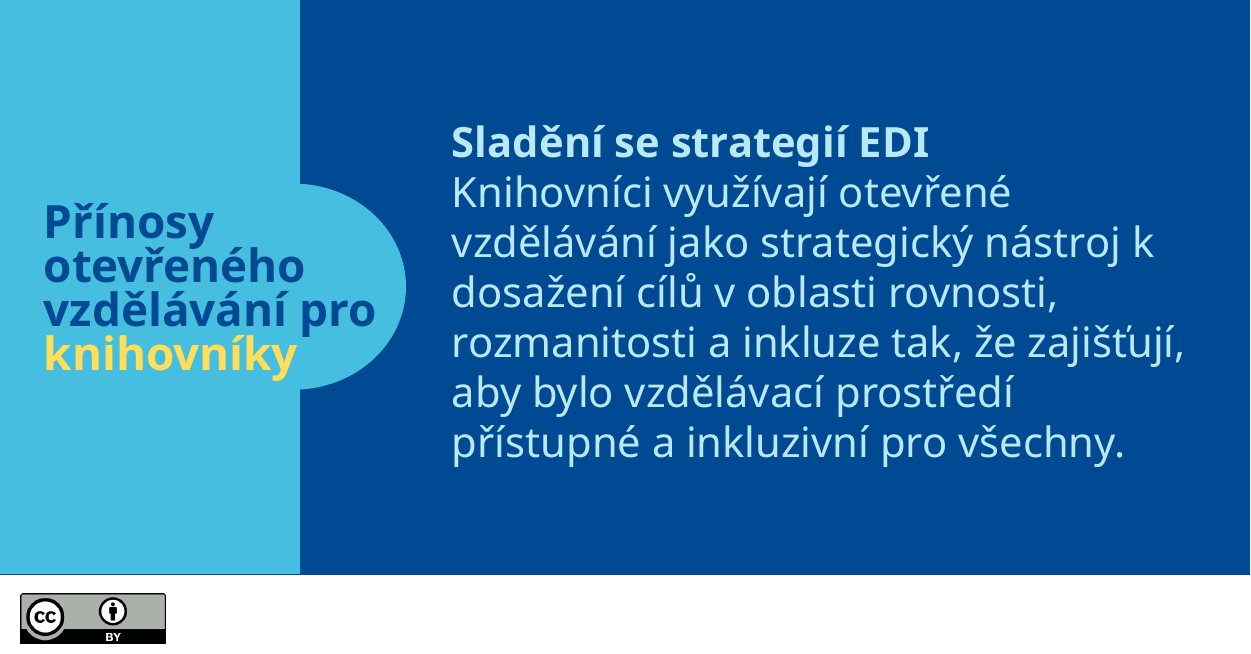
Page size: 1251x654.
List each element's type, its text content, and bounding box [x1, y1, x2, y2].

picture [20, 592, 166, 645]
text_box [0, 582, 1250, 654]
text_box Sladění se strategií EDI Knihovníci využívají otevřené vzdělávání jako strategický nástroj k dosažení cílů v oblasti rovnosti, rozmanitosti a inkluze tak, že zajišťují, aby bylo vzdělávací prostředí přístupné a inkluzivní pro všechny. [439, 103, 1202, 478]
text_box [0, 0, 301, 574]
text_box Přínosy otevřeného vzdělávání pro knihovníky [31, 191, 406, 392]
text_box [252, 183, 336, 191]
